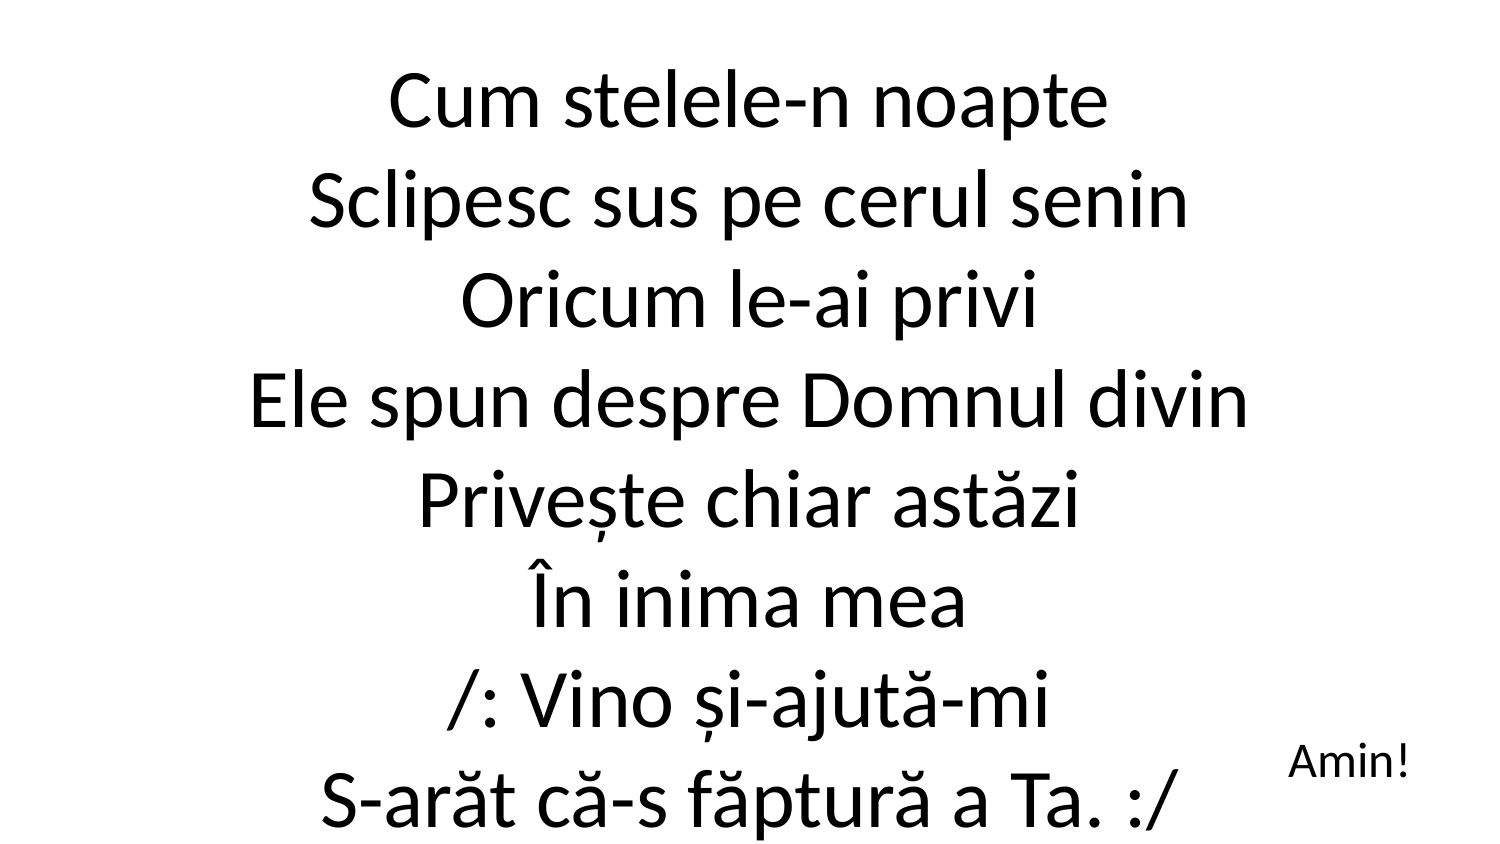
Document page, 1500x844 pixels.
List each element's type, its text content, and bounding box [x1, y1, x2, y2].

text_box Cum stelele-n noapte Sclipesc sus pe cerul senin Oricum le-ai privi Ele spun despre Domnul divin Privește chiar astăzi În inima mea /: Vino și-ajută-mi S-arăt că-s făptură a Ta. :/ [233, 0, 1266, 844]
text_box Amin! [1273, 674, 1427, 795]
